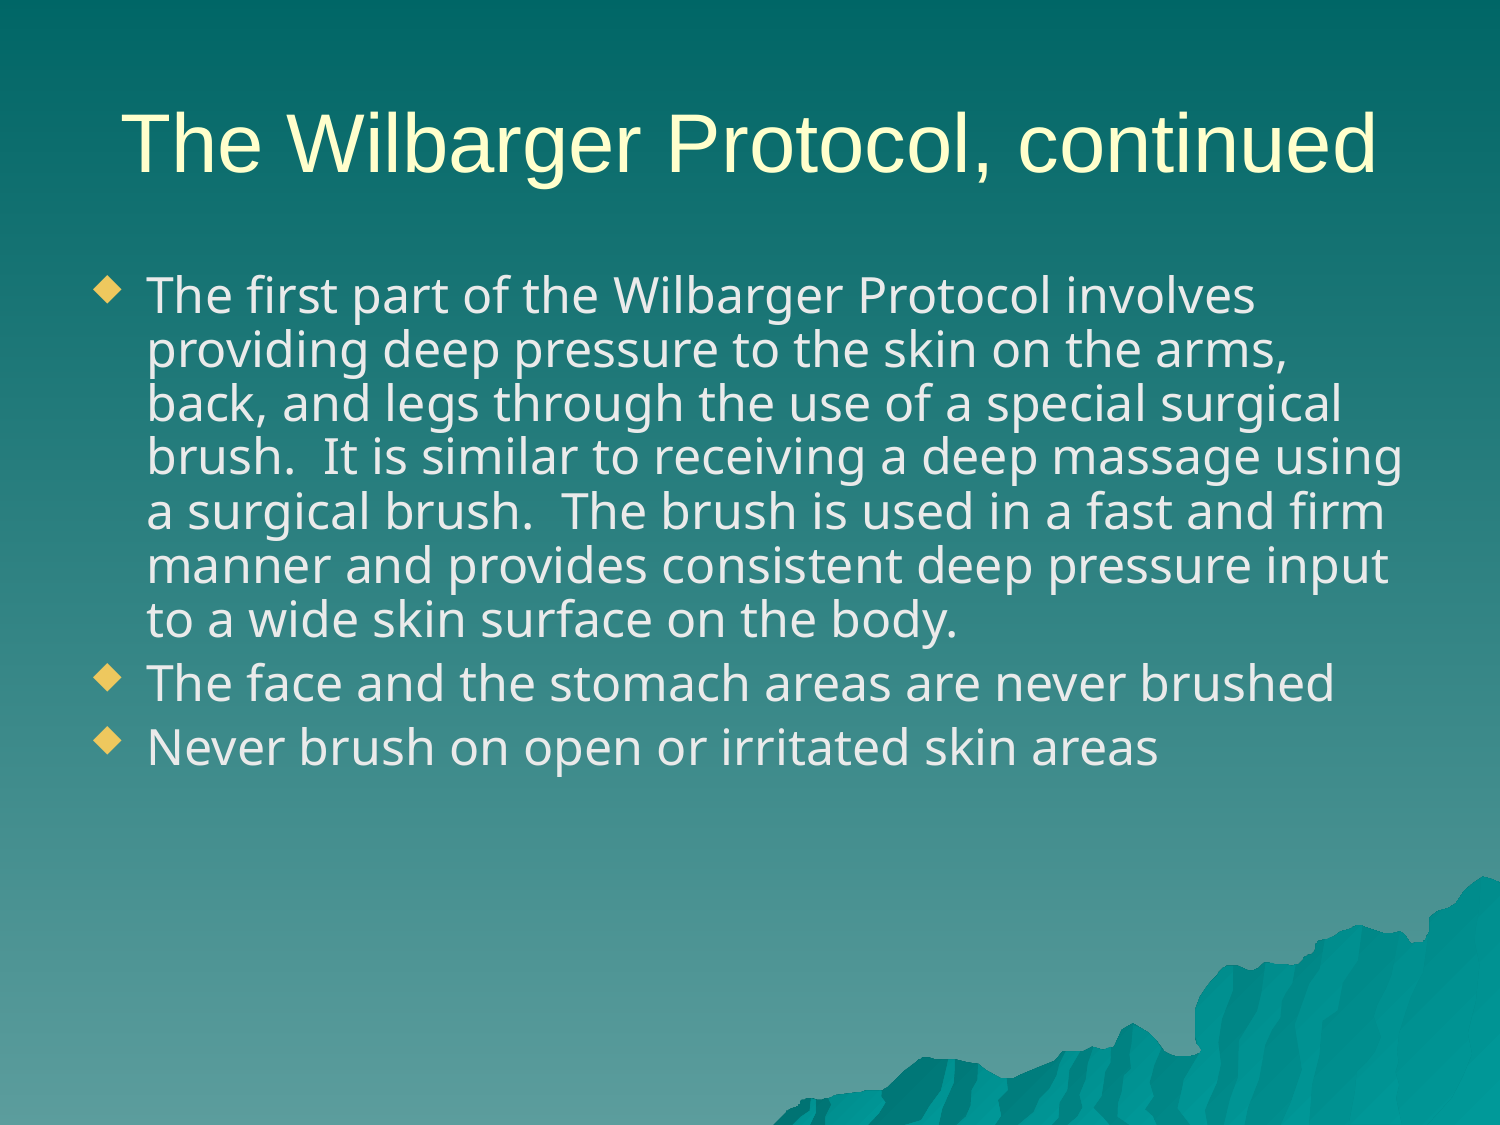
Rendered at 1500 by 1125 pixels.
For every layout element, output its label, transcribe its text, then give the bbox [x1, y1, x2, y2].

list The first part of the Wilbarger Protocol involves providing deep pressure to the skin on the arms, back, and legs through the use of a special surgical brush. It is similar to receiving a deep massage using a surgical brush. The brush is used in a fast and firm manner and provides consistent deep pressure input to a wide skin surface on the body. The face and the stomach areas are never brushed Never brush on open or irritated skin areas [74, 262, 1426, 1006]
title The Wilbarger Protocol, continued [74, 45, 1426, 233]
